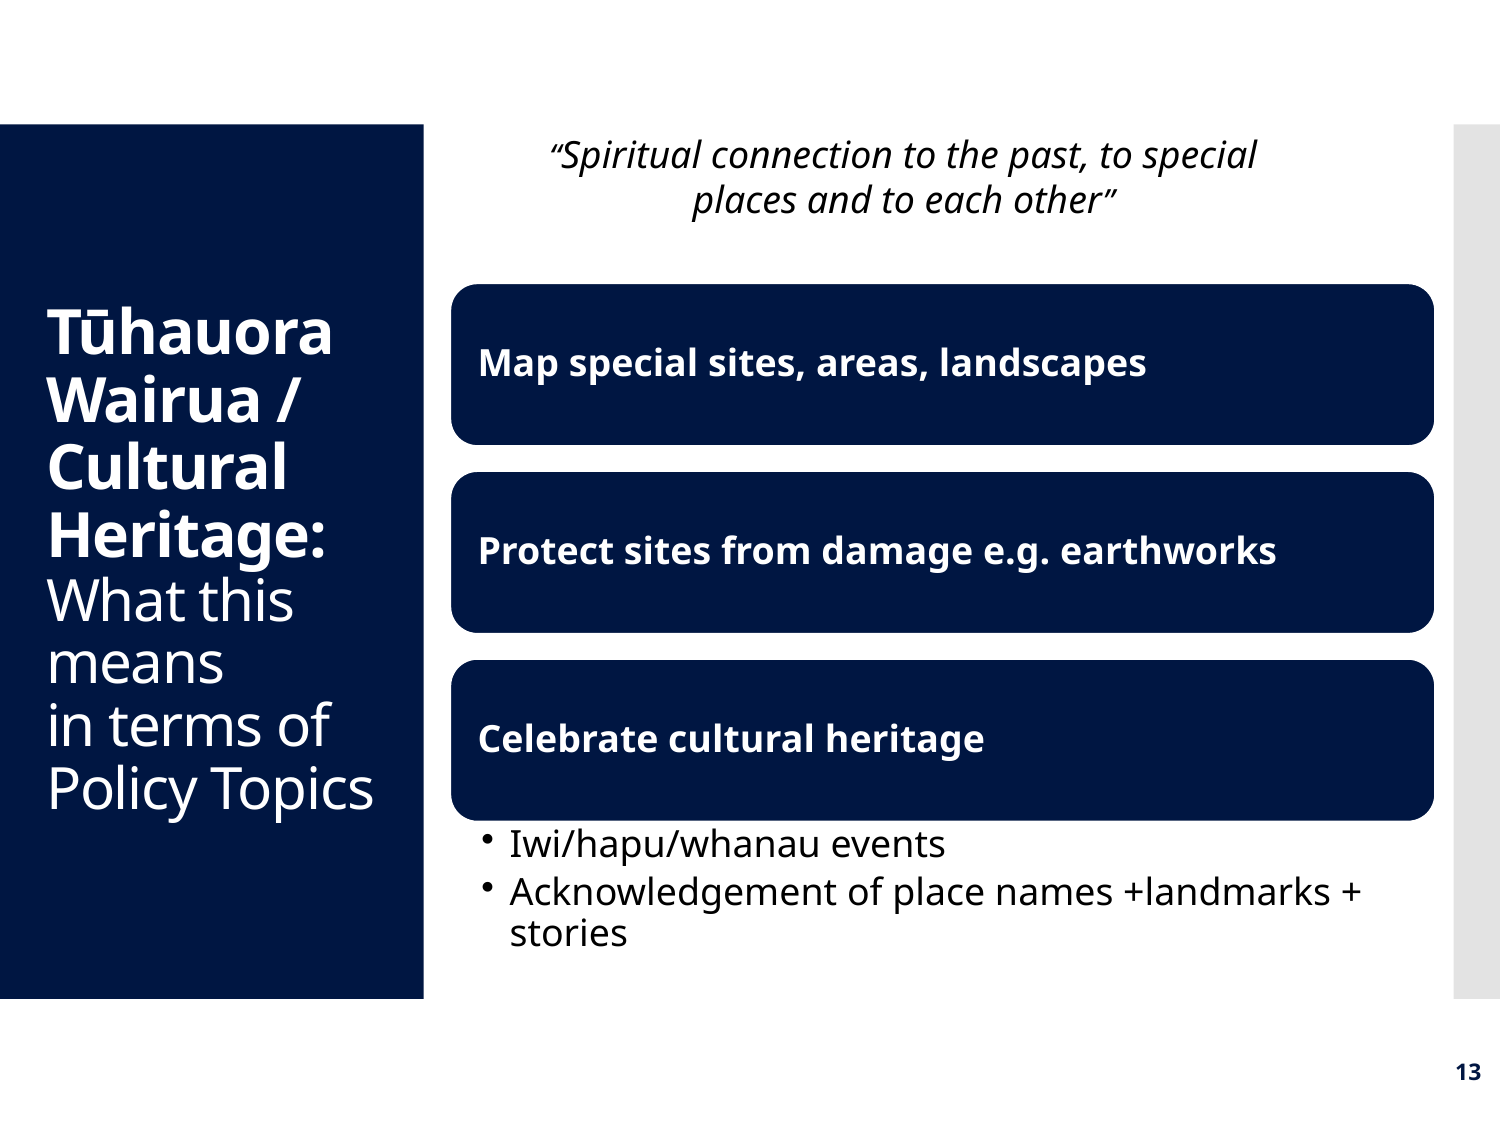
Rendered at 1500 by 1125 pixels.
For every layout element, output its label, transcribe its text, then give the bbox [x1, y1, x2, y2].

slide_number 13 [1308, 1042, 1497, 1103]
title Tūhauora Wairua / Cultural Heritage: What this means in terms of Policy Topics [31, 184, 420, 940]
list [450, 278, 1436, 971]
text_box “Spiritual connection to the past, to special places and to each other” [525, 123, 1282, 229]
